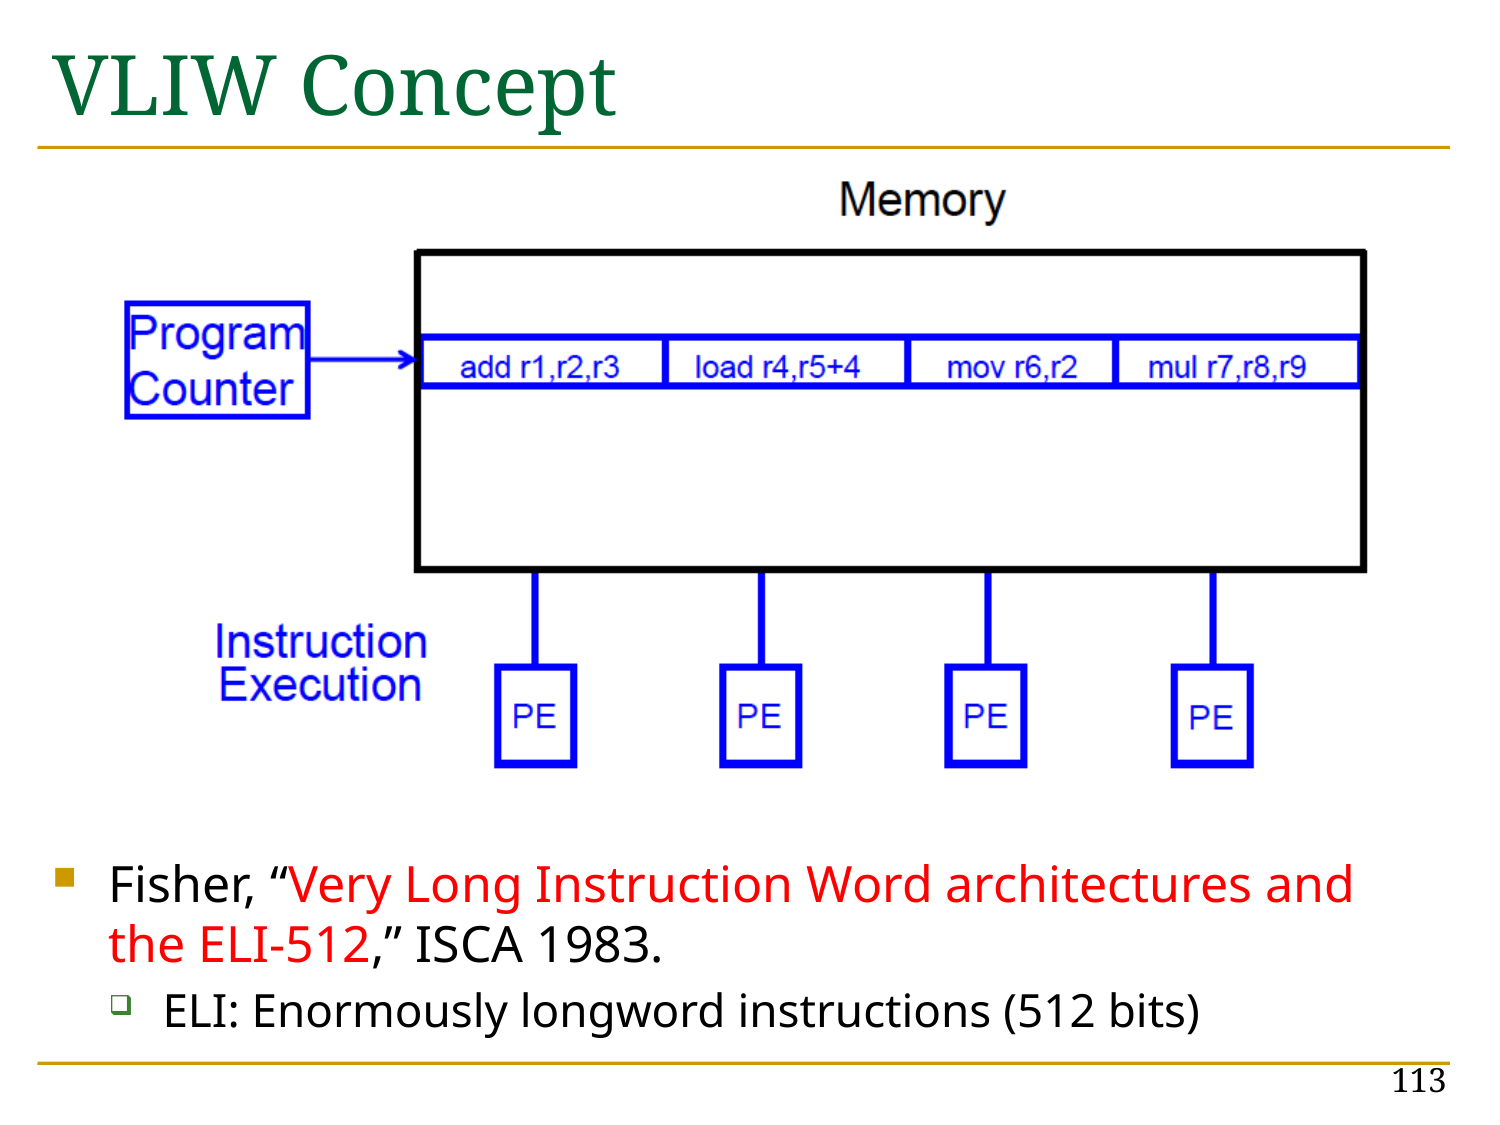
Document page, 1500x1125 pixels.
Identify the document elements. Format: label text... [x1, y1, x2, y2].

list Fisher, “Very Long Instruction Word architectures and the ELI-512,” ISCA 1983. ELI: Enormously longword instructions (512 bits) [37, 144, 1450, 997]
picture [103, 173, 1430, 813]
slide_number 113 [1111, 1036, 1462, 1112]
title VLIW Concept [37, 24, 1450, 144]
